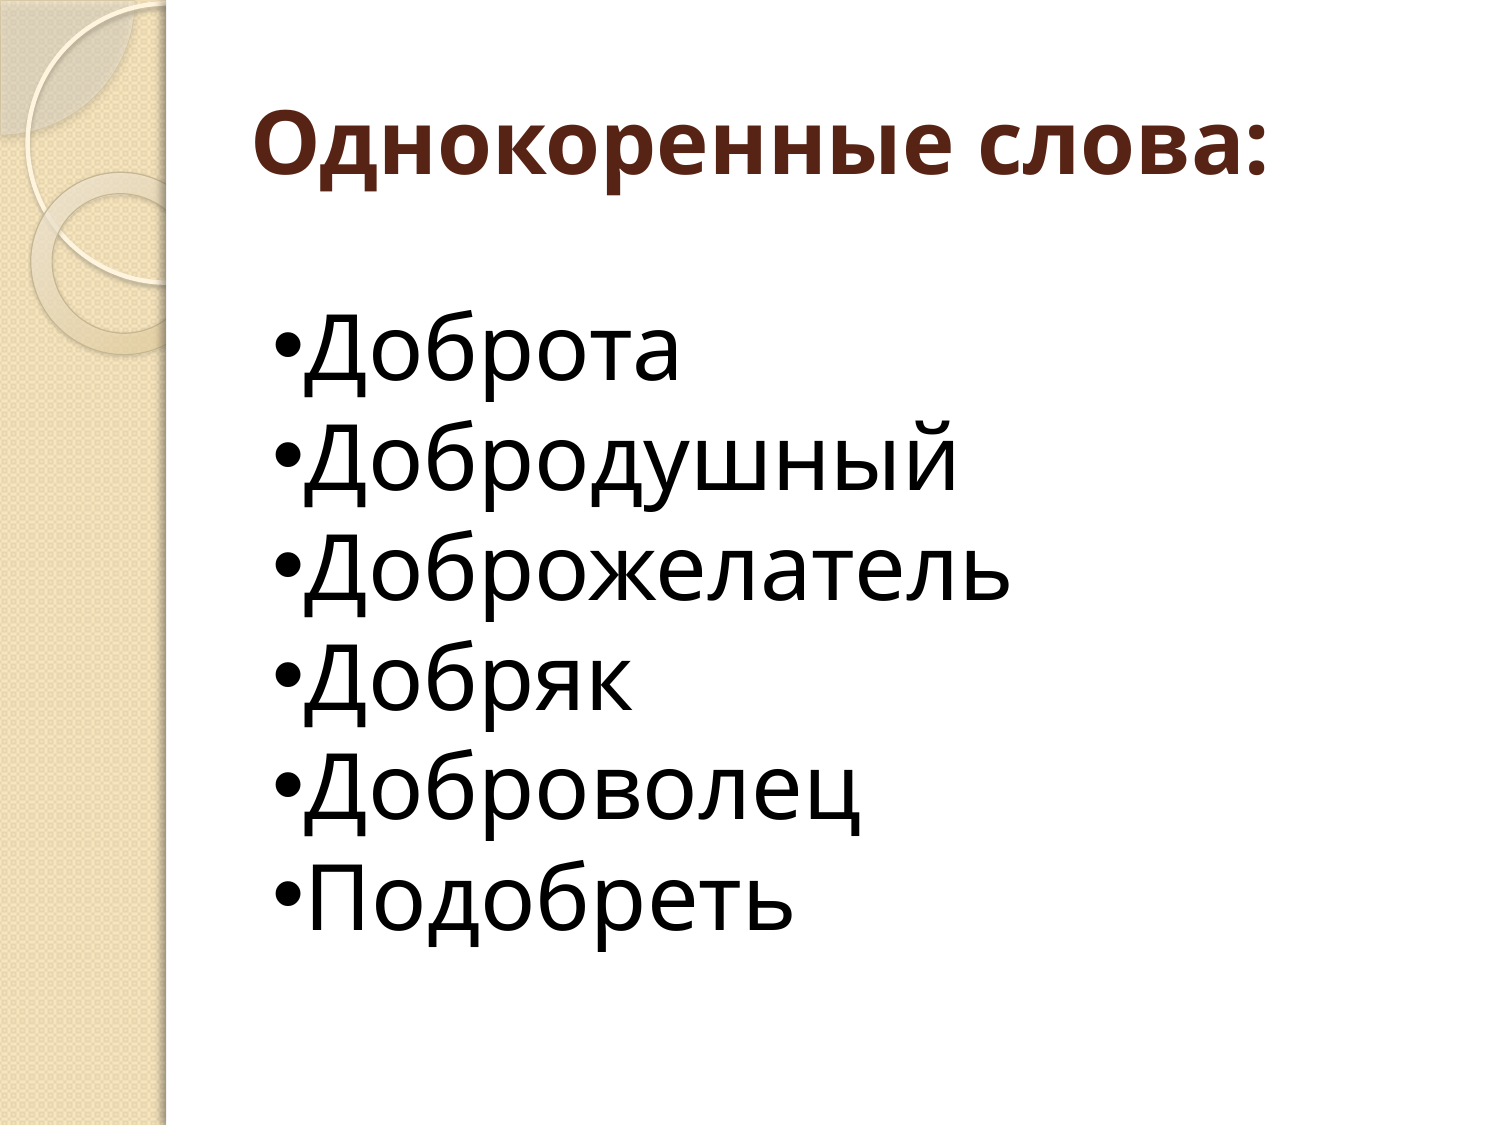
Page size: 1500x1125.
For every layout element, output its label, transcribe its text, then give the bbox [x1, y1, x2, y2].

text_box Доброта Добродушный Доброжелатель Добряк Доброволец Подобреть [257, 281, 1161, 956]
title Однокоренные слова: [235, 45, 1466, 233]
